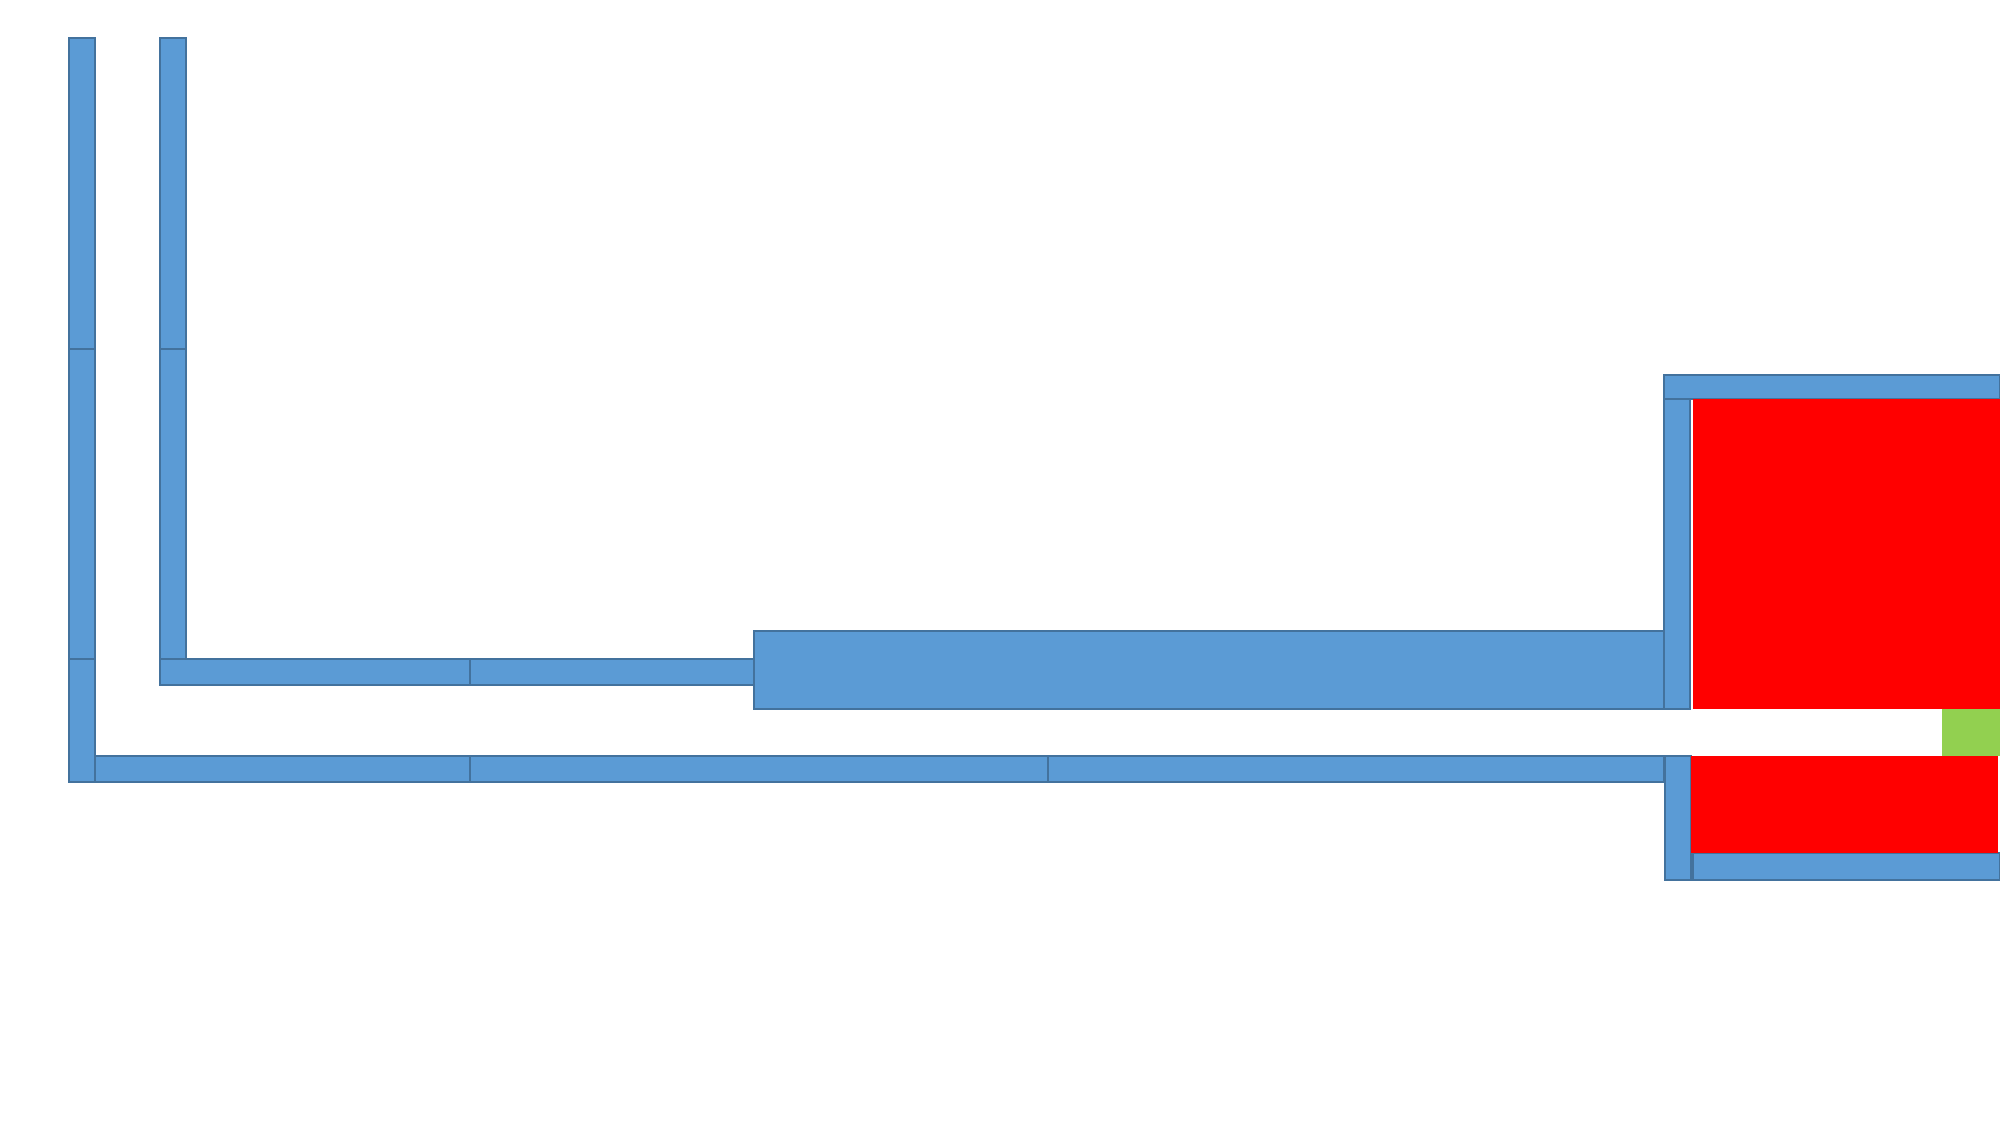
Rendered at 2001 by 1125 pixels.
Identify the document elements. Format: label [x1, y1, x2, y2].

text_box [753, 630, 1663, 710]
text_box [159, 348, 187, 658]
text_box [159, 658, 469, 686]
text_box [159, 37, 187, 348]
text_box [1692, 398, 2000, 710]
text_box [1941, 708, 2000, 757]
text_box [1663, 400, 1691, 710]
text_box [1692, 852, 2000, 881]
text_box [1689, 755, 1999, 854]
text_box [1047, 755, 1664, 783]
text_box [1663, 374, 2000, 400]
text_box [1664, 755, 1692, 881]
text_box [68, 658, 96, 783]
text_box [469, 755, 1047, 783]
text_box [68, 37, 96, 348]
text_box [68, 348, 96, 658]
text_box [94, 755, 469, 783]
text_box [469, 658, 753, 686]
